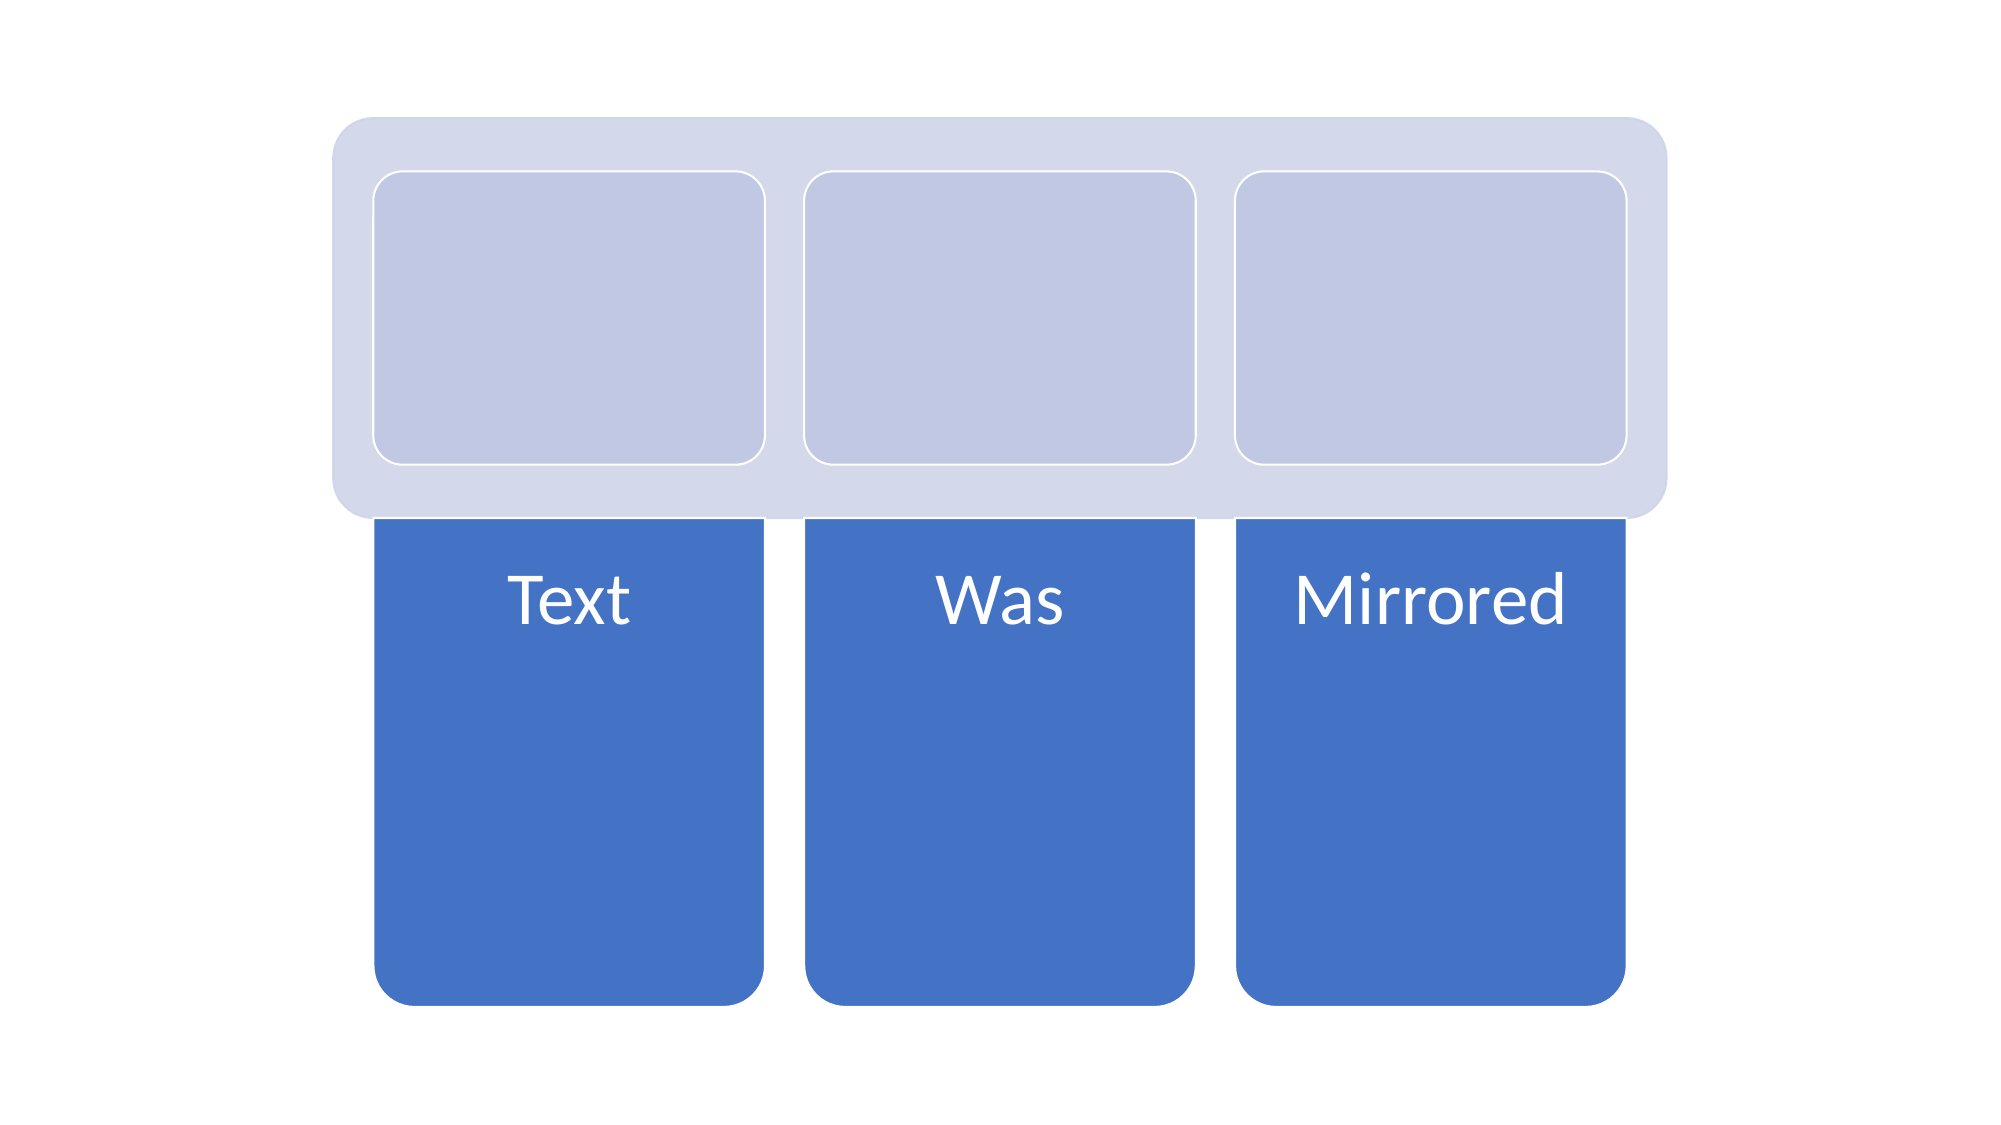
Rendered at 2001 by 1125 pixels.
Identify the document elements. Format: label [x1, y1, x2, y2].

text_box [333, 117, 1667, 1007]
